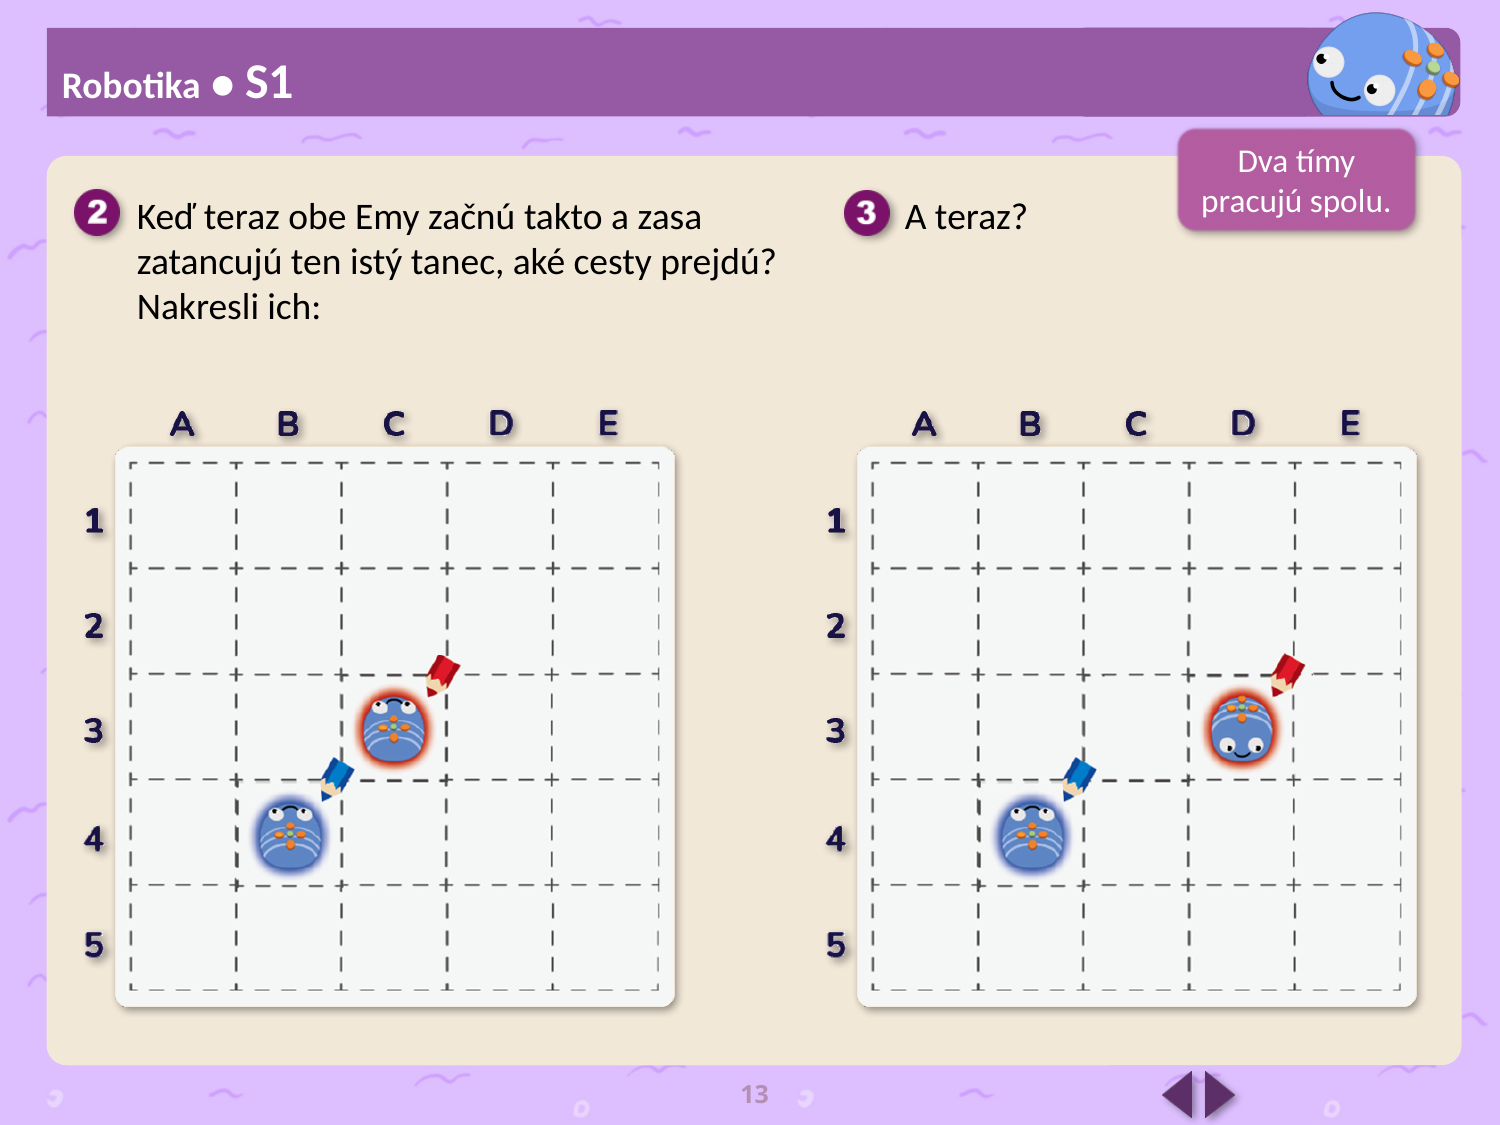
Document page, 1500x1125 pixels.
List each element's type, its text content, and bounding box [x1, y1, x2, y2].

picture [83, 410, 675, 1007]
picture [844, 190, 890, 236]
picture [0, 0, 1500, 1125]
text_box Keď teraz obe Emy začnú takto a zasa zatancujú ten istý tanec, aké cesty prejdú? Nakresli ich: [122, 184, 815, 334]
picture [825, 410, 1417, 1007]
text_box Dva tímy pracujú spolu. [1178, 128, 1415, 231]
text_box A teraz? [890, 184, 1058, 244]
picture [74, 189, 120, 236]
text_box [45, 154, 1463, 1067]
slide_number 13 [718, 1067, 792, 1125]
title Robotika ● S1 [46, 27, 1307, 117]
